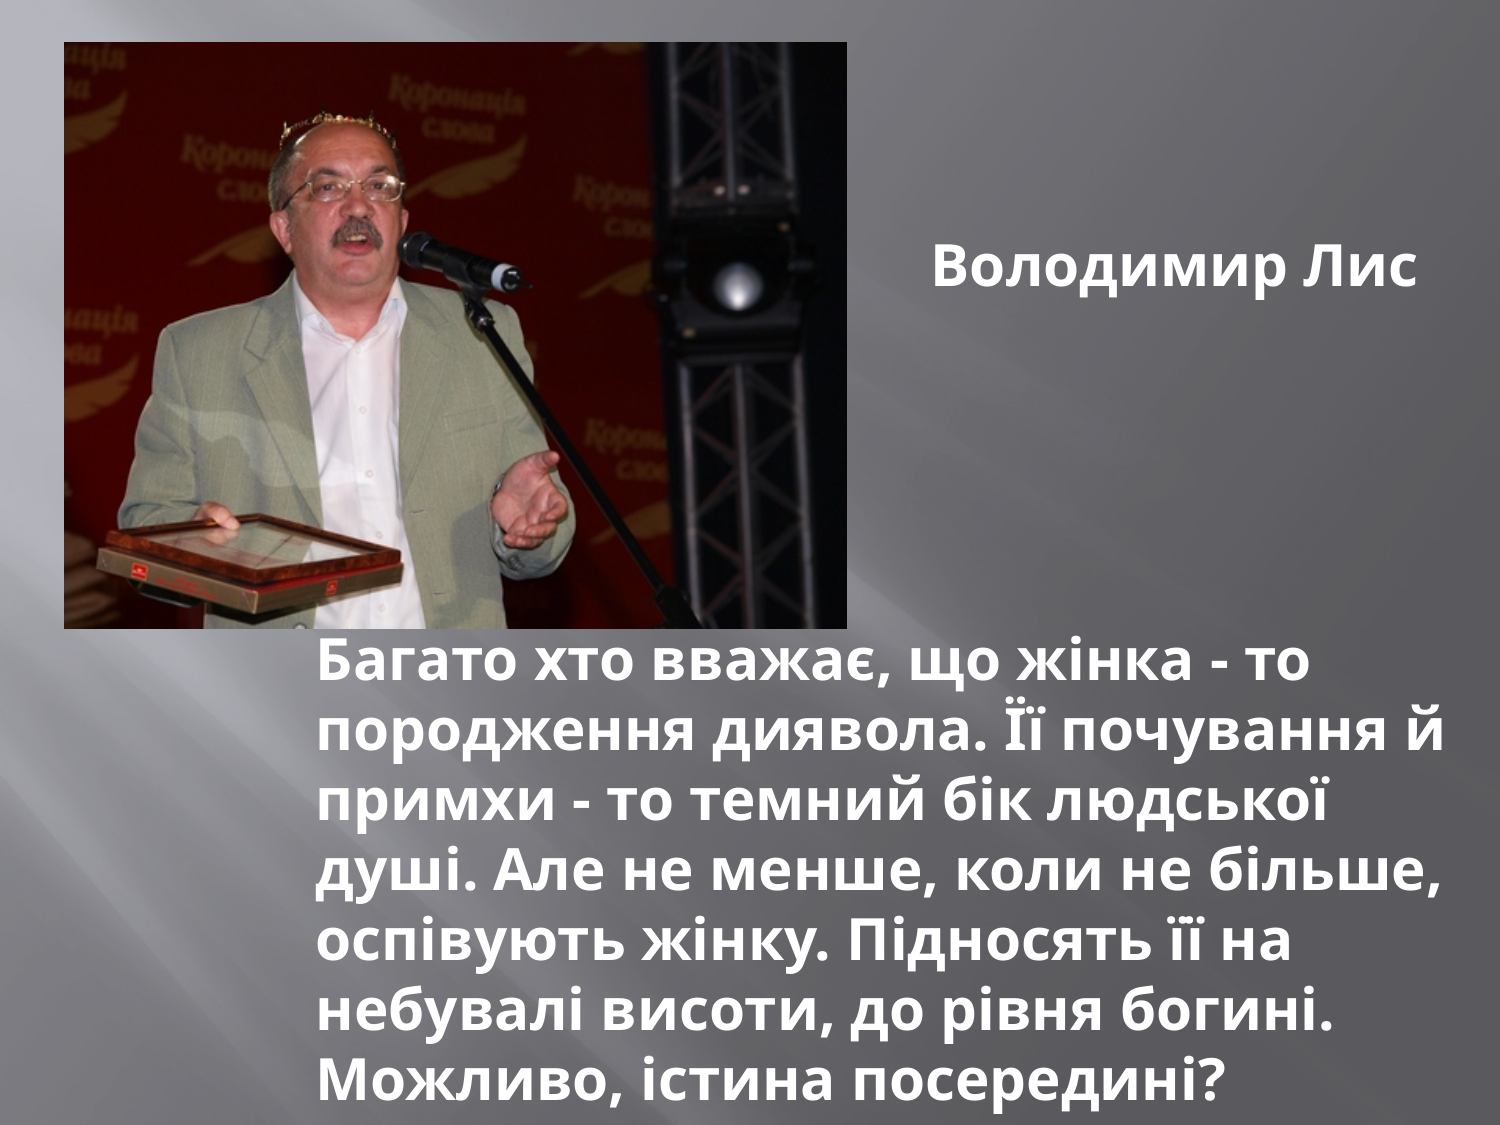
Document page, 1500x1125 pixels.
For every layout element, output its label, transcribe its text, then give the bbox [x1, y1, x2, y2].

text_box Багато хто вважає, що жінка - то породження диявола. Її почування й примхи - то темний бік людської душі. Але не менше, коли не більше, оспівують жінку. Підносять її на небувалі висоти, до рівня богині. Можливо, істина посередині? [301, 615, 1471, 1120]
text_box Володимир Лис [916, 220, 1434, 306]
picture [64, 42, 847, 629]
